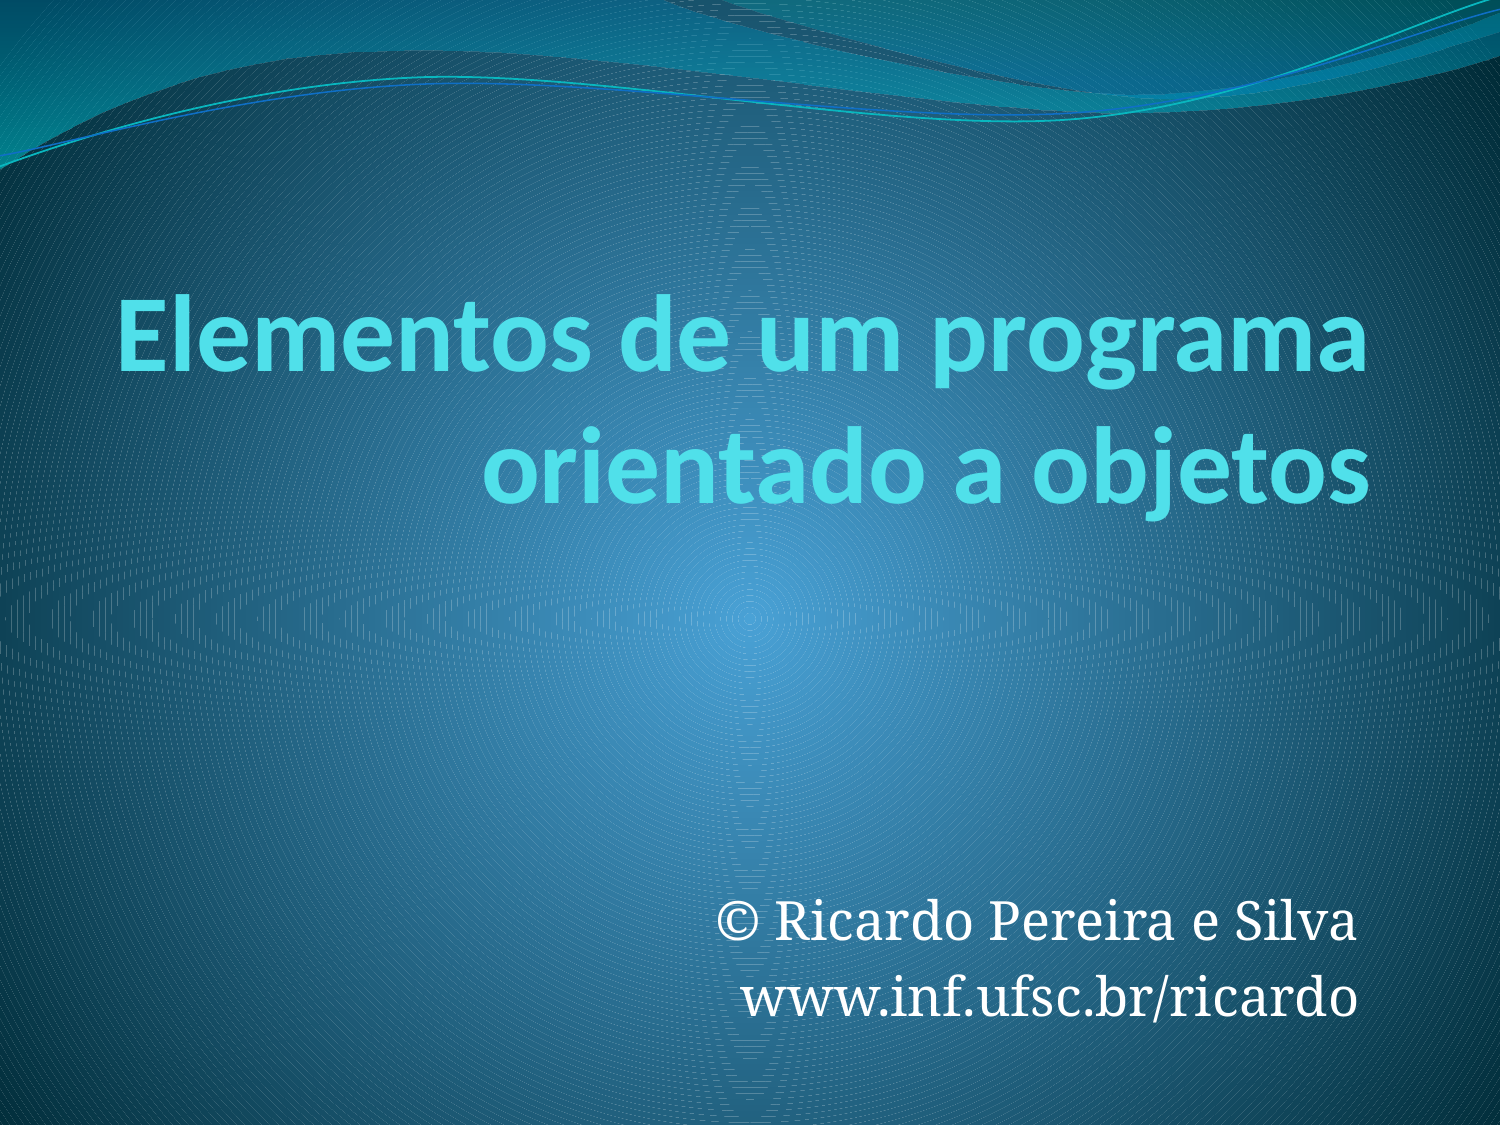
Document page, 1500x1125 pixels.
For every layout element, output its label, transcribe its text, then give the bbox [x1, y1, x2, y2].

subtitle © Ricardo Pereira e Silva www.inf.ufsc.br/ricardo [82, 878, 1371, 1038]
title Elementos de um programa orientado a objetos [87, 224, 1376, 525]
